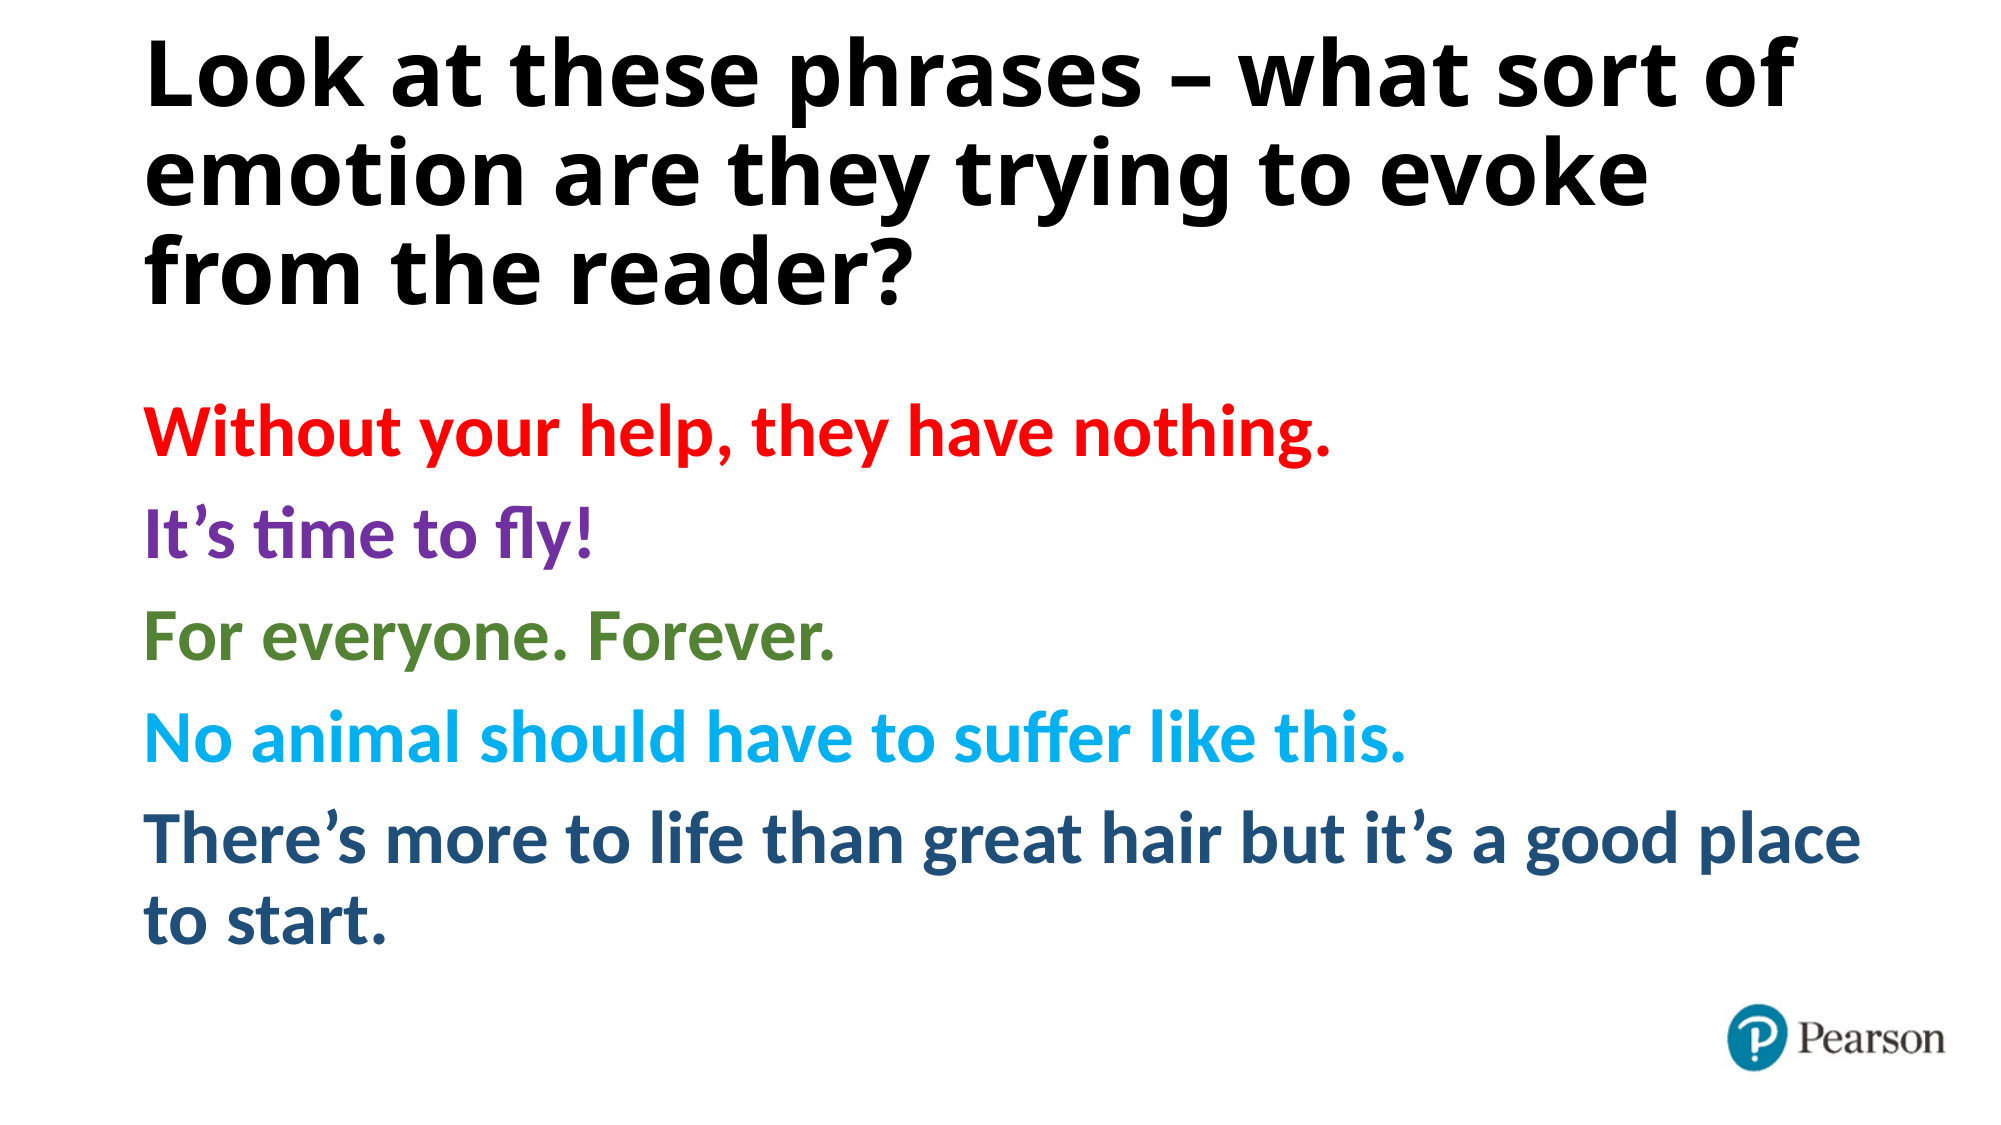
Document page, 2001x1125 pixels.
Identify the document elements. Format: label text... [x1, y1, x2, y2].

picture [1717, 989, 1956, 1082]
list Without your help, they have nothing. It’s time to fly! For everyone. Forever. No animal should have to suffer like this. There’s more to life than great hair but it’s a good place to start. [128, 384, 2000, 1093]
title Look at these phrases – what sort of emotion are they trying to evoke from the reader? [128, 66, 1854, 285]
